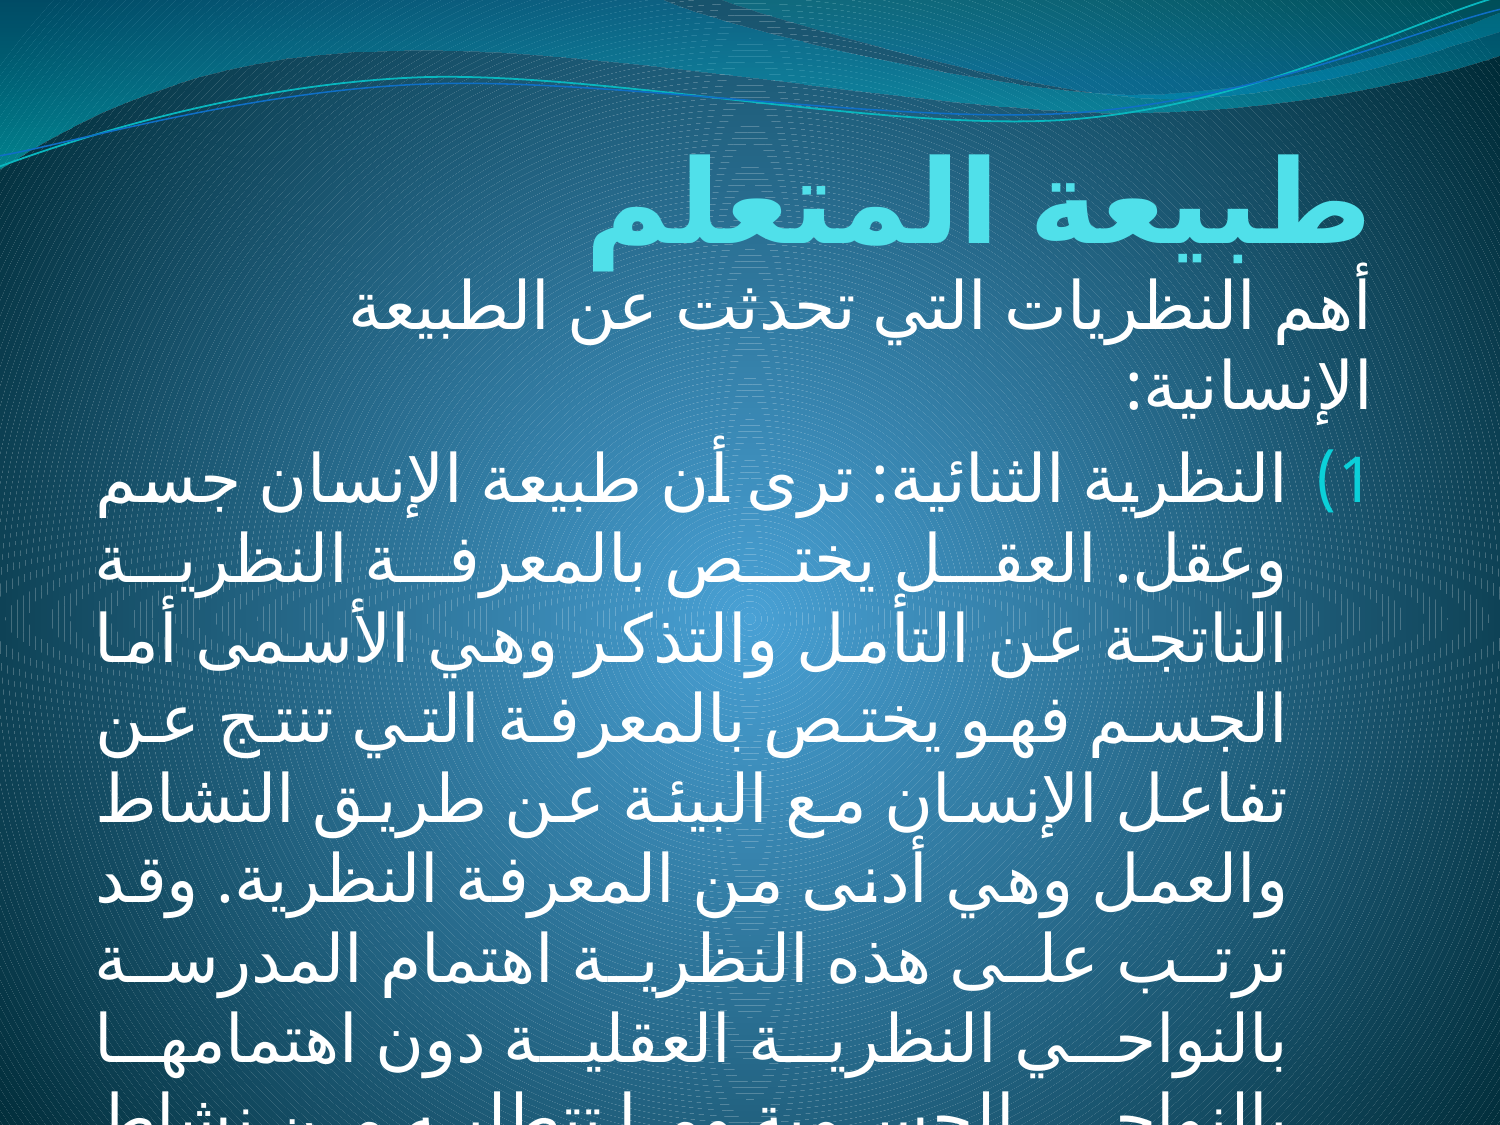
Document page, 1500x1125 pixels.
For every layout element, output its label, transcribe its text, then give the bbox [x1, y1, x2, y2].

subtitle أهم النظريات التي تحدثت عن الطبيعة الإنسانية: النظرية الثنائية: ترى أن طبيعة الإنسان جسم وعقل. العقل يختص بالمعرفة النظرية الناتجة عن التأمل والتذكر وهي الأسمى أما الجسم فهو يختص بالمعرفة التي تنتج عن تفاعل الإنسان مع البيئة عن طريق النشاط والعمل وهي أدنى من المعرفة النظرية. وقد ترتب على هذه النظرية اهتمام المدرسة بالنواحي النظرية العقلية دون اهتمامها بالنواحي الجسمية وما تتطلبه من نشاط وعمل. التربية الحديثة: ترى خطأ هذه النظرية، فالإنسان وحدة متكاملة ولا يجوز الفصل بين مكوناتها [87, 255, 1376, 1125]
title طبيعة المتعلم [87, 125, 1376, 255]
